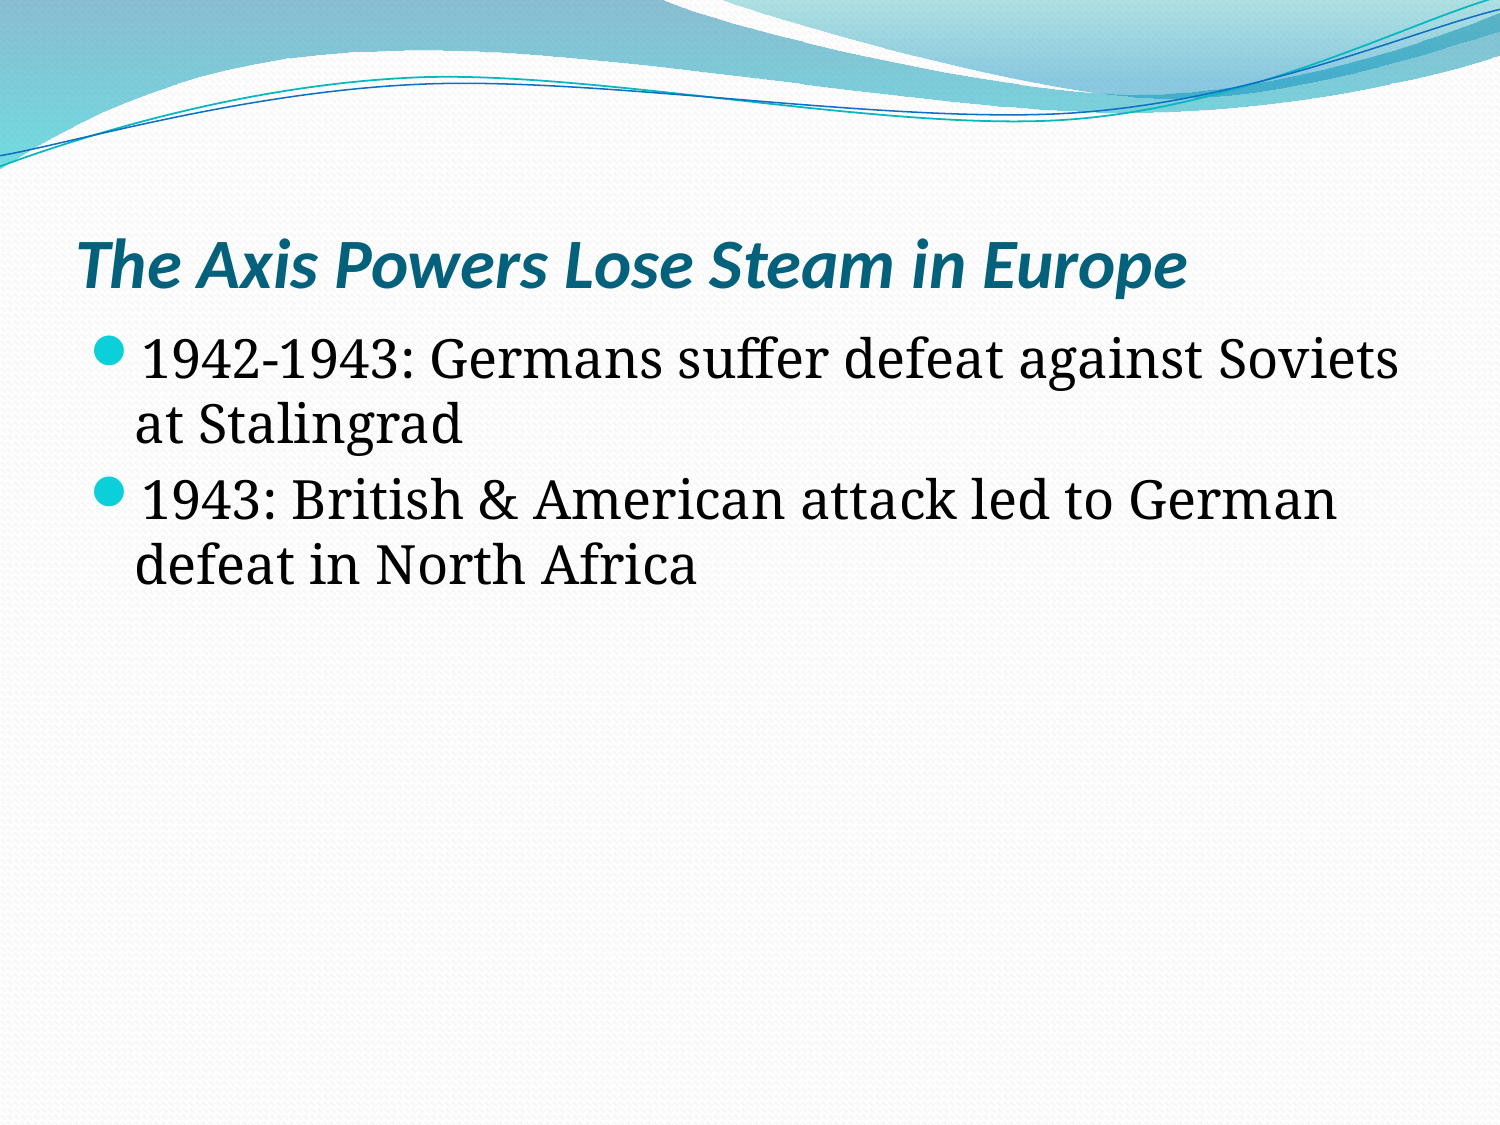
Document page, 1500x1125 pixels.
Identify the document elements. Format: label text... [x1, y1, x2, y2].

list 1942-1943: Germans suffer defeat against Soviets at Stalingrad 1943: British & American attack led to German defeat in North Africa [75, 317, 1425, 1038]
title The Axis Powers Lose Steam in Europe [75, 115, 1425, 303]
